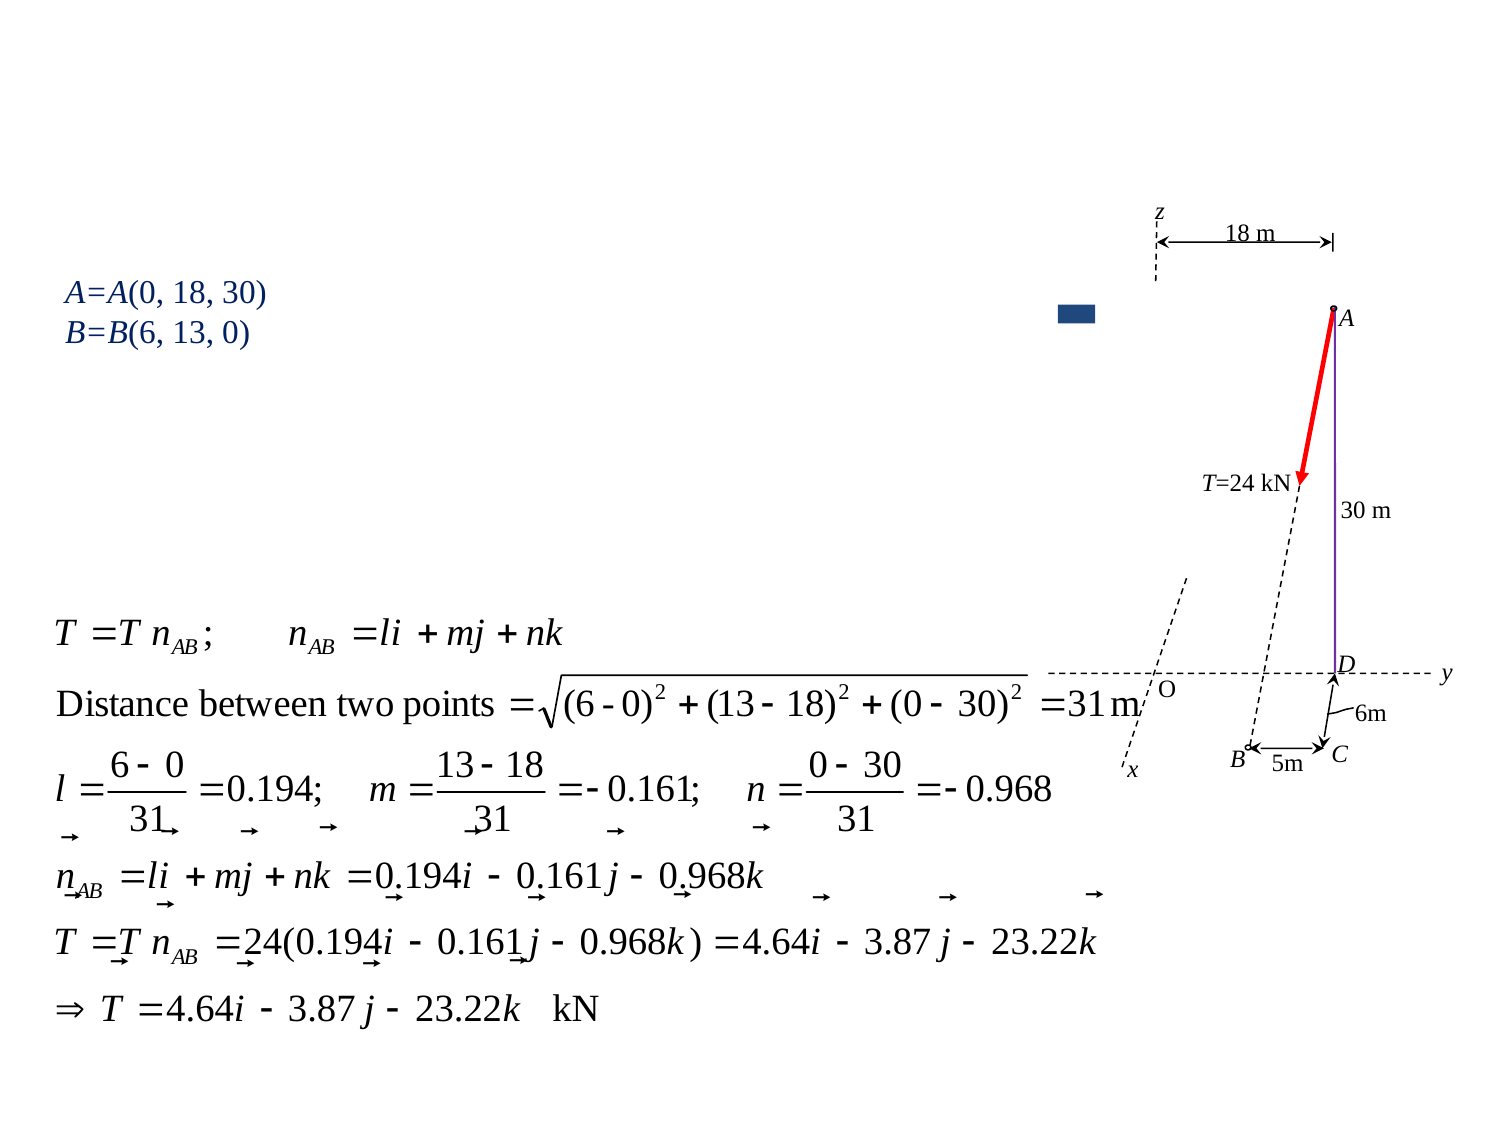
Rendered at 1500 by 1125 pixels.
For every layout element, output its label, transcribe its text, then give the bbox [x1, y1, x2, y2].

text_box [1048, 187, 1500, 783]
text_box A=A(0, 18, 30) B=B(6, 13, 0) [50, 263, 300, 358]
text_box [49, 599, 1148, 1038]
